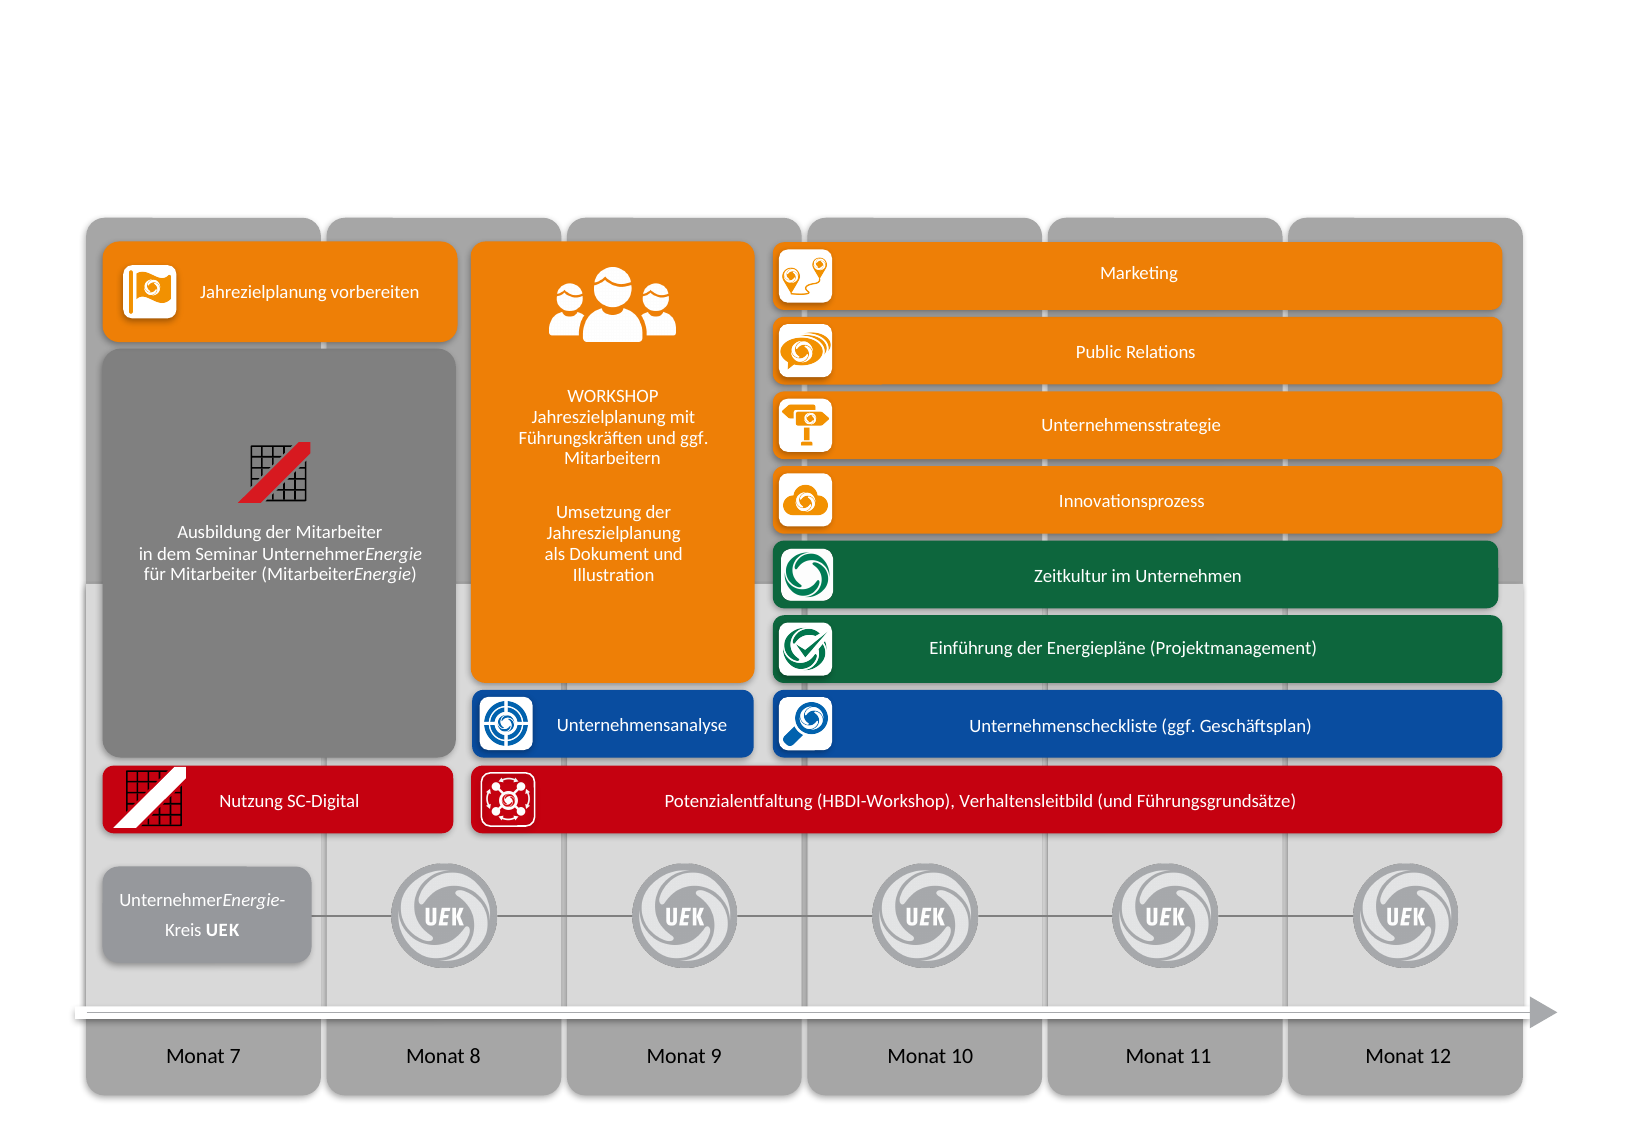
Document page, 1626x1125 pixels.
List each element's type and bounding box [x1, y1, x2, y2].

text_box [778, 249, 833, 303]
text_box [566, 1021, 802, 1096]
text_box [778, 622, 833, 676]
text_box [85, 217, 322, 1011]
text_box [807, 217, 1043, 1011]
text_box [481, 772, 535, 827]
text_box [1047, 1021, 1283, 1096]
picture [629, 861, 739, 972]
text_box [1287, 217, 1524, 1011]
picture [549, 267, 677, 342]
text_box [326, 217, 562, 1011]
text_box [778, 473, 833, 527]
text_box [122, 264, 177, 319]
text_box [566, 217, 802, 1011]
text_box [1288, 1021, 1524, 1096]
text_box [778, 323, 833, 378]
picture [1110, 861, 1220, 972]
text_box [85, 1021, 322, 1096]
picture [870, 861, 980, 972]
picture [780, 547, 835, 602]
picture [1350, 861, 1461, 972]
text_box [807, 1021, 1043, 1096]
picture [389, 861, 499, 972]
text_box [1529, 996, 1558, 1029]
text_box [479, 696, 533, 751]
text_box [778, 696, 833, 751]
text_box [778, 398, 833, 453]
text_box [326, 1021, 562, 1096]
text_box [1047, 217, 1283, 1011]
